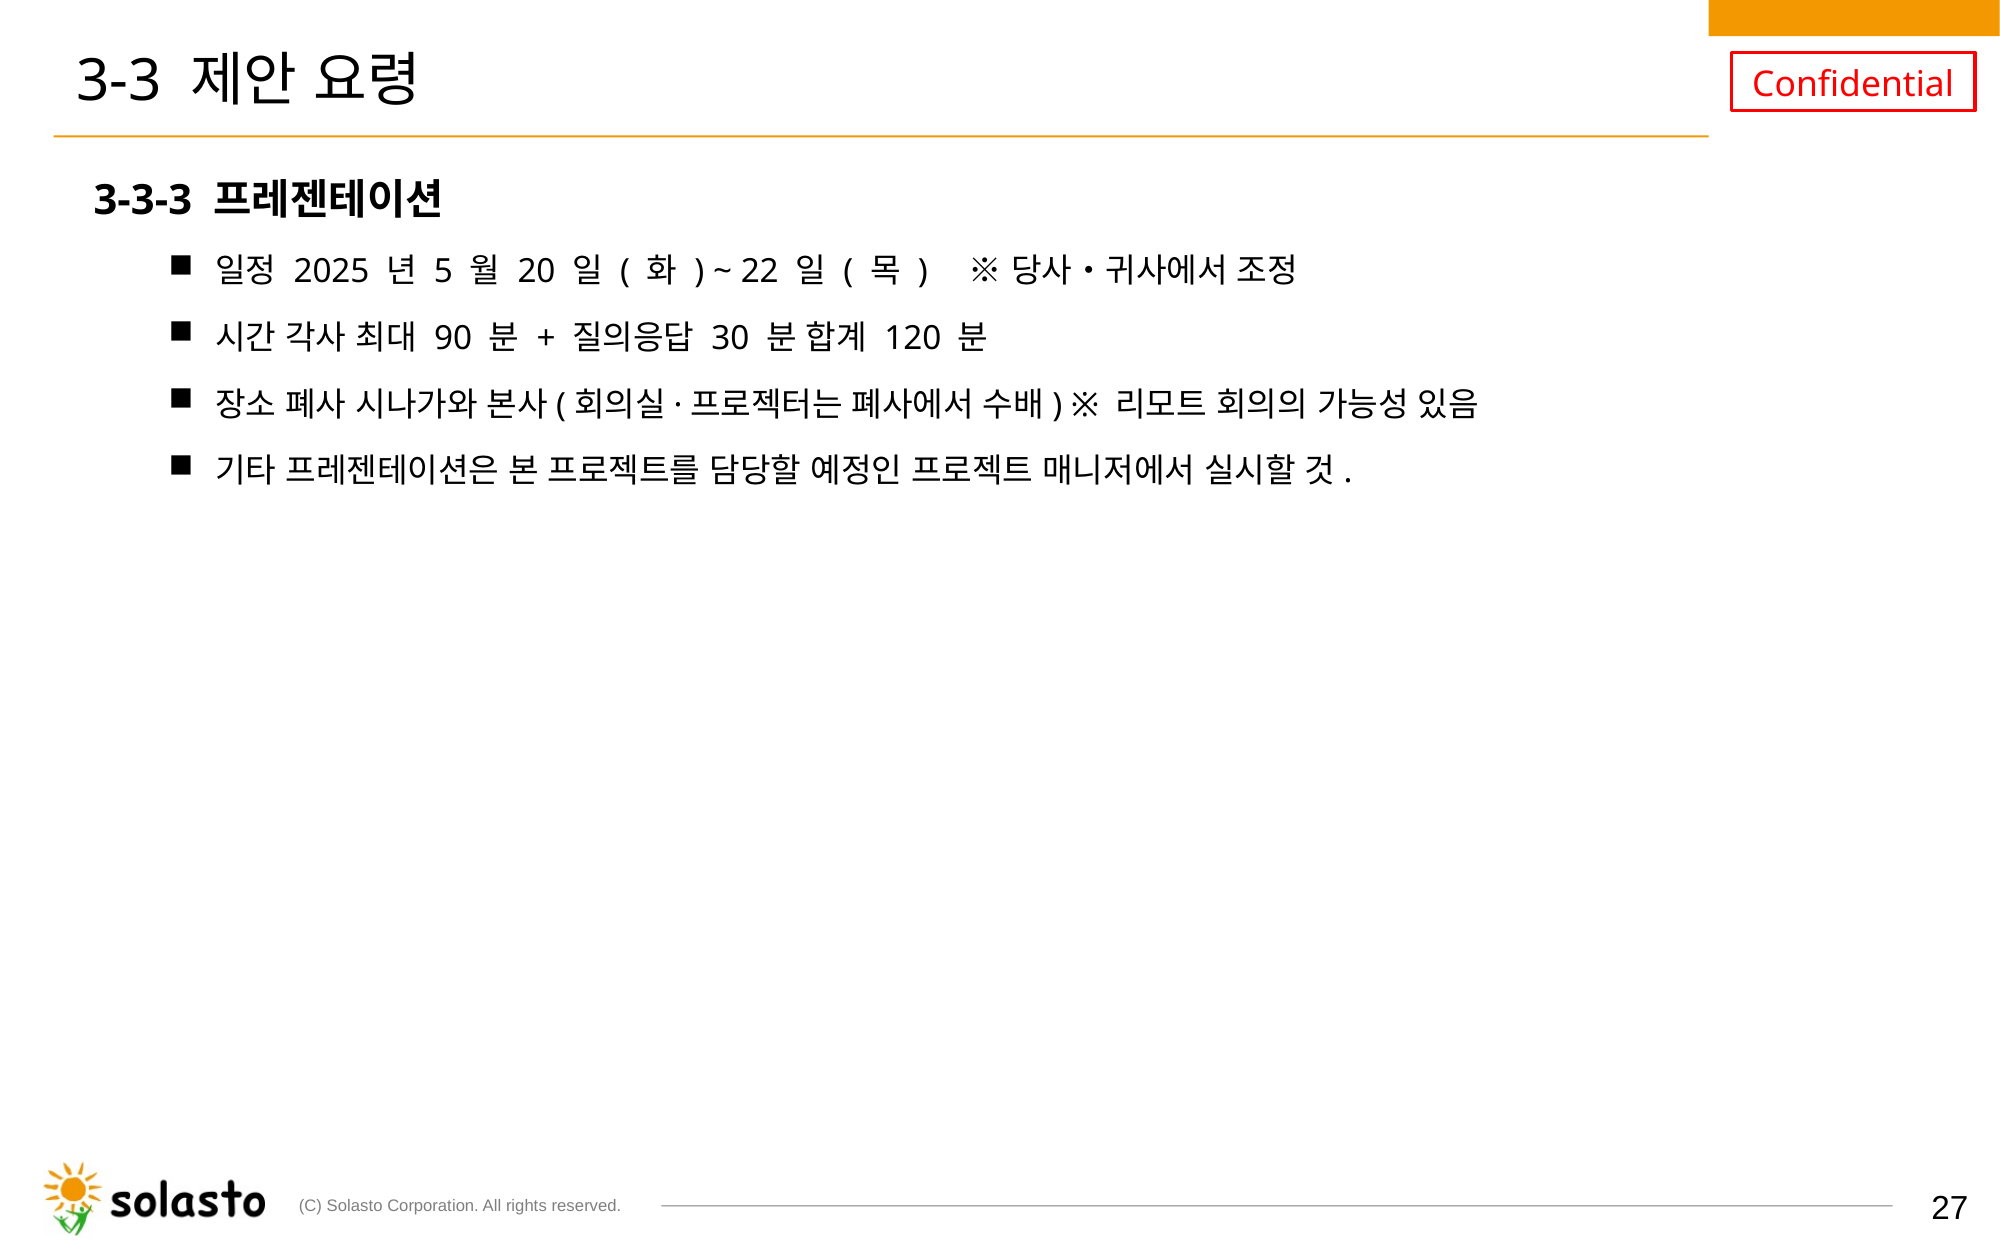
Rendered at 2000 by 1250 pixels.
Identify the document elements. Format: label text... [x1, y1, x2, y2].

picture [43, 1161, 265, 1238]
title 3-3 제안 요령 [61, 34, 1709, 121]
text_box 3-3-3 프레젠테이션 일정 2025 년 5 월 20 일 ( 화 ) ~ 22 일 ( 목 ) ※ 당사・귀사에서 조정 시간 각사 최대 90 분 + 질의응답 30 분 합계 120 분 장소 폐사 시나가와 본사(회의실·프로젝터는 폐사에서 수배) ※ 리모트 회의의 가능성 있음 기타 프레젠테이션은 본 프로젝트를 담당할 예정인 프로젝트 매니저에서 실시할 것. [78, 140, 1886, 1133]
